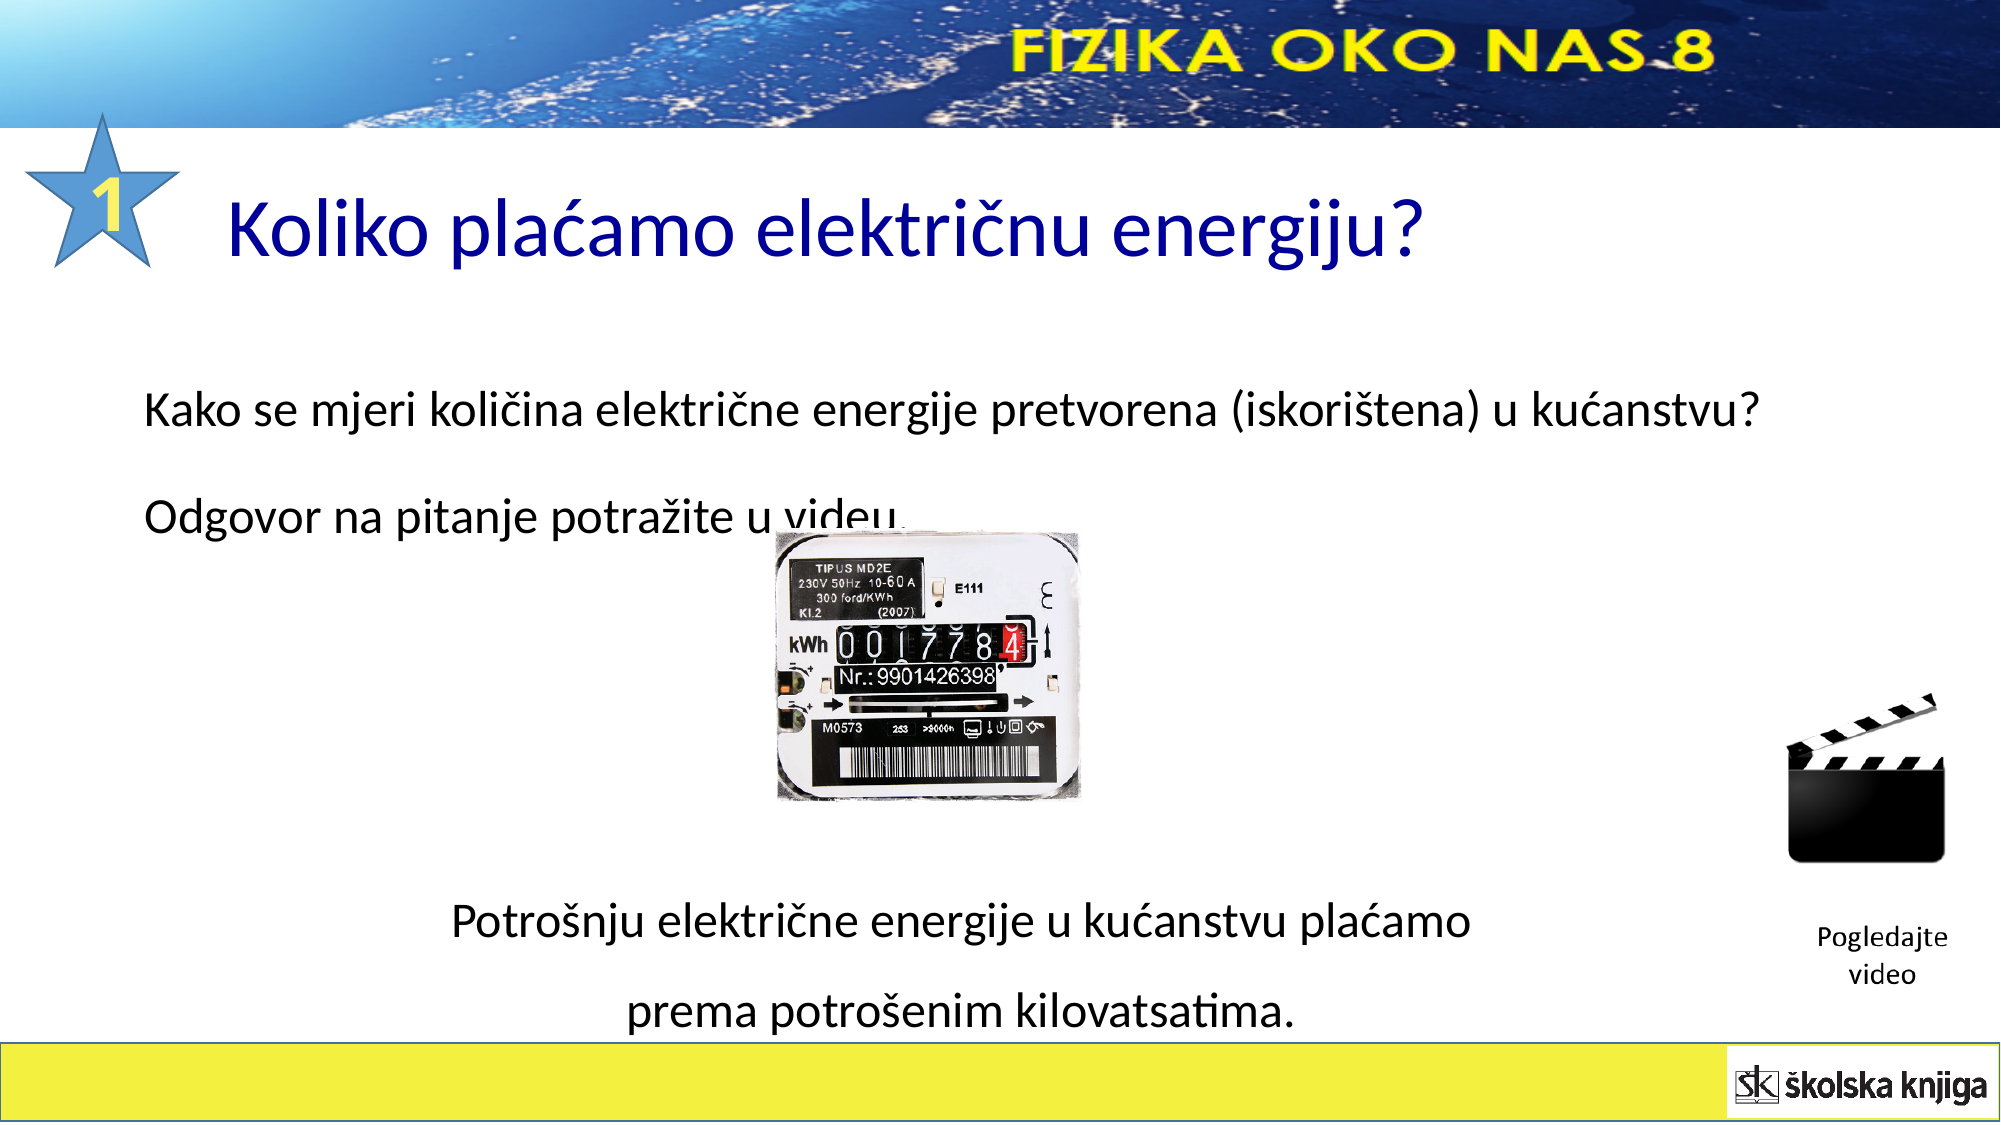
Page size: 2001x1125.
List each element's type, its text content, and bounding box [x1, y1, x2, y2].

text_box 1 [24, 111, 181, 269]
text_box Potrošnju električne energije u kućanstvu plaćamo prema potrošenim kilovatsatima. [244, 850, 1679, 1045]
list Kako se mjeri količina električne energije pretvorena (iskorištena) u kućanstvu? Odgovor na pitanje potražite u videu. [129, 338, 1831, 577]
picture [0, 0, 2000, 128]
picture [773, 528, 1082, 803]
picture [1785, 693, 1946, 864]
title Koliko plaćamo električnu energiju? [212, 148, 1863, 310]
picture [1785, 907, 1979, 1010]
picture [1727, 1046, 1998, 1118]
